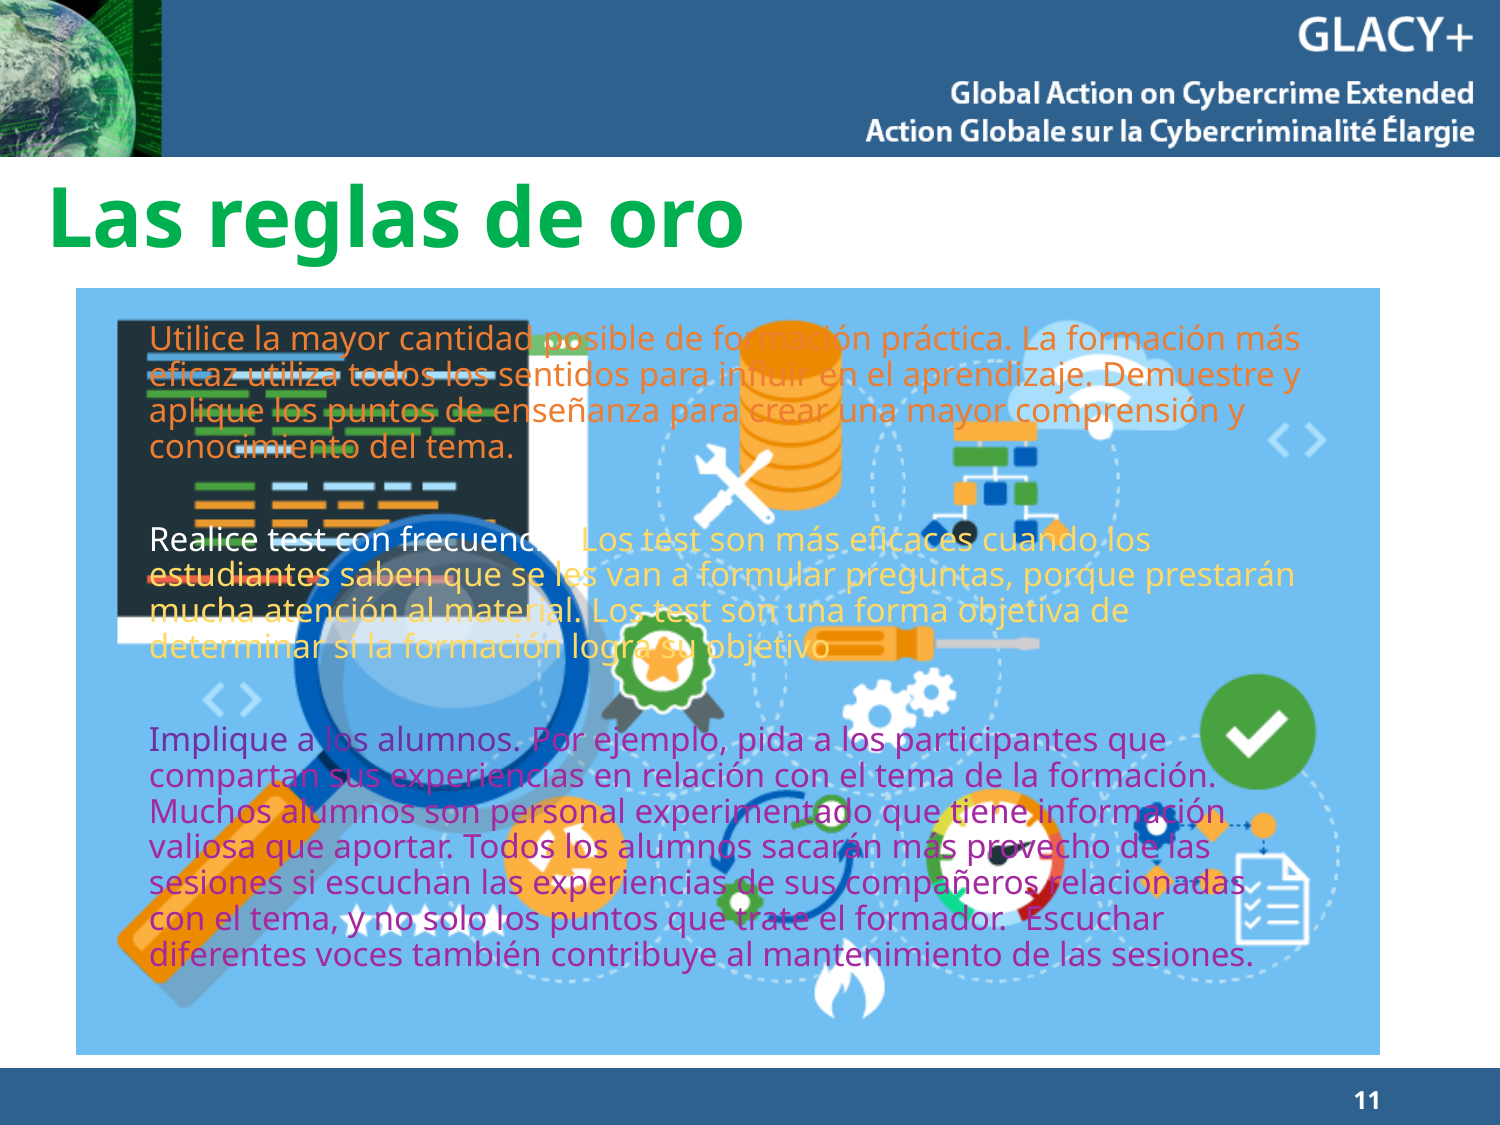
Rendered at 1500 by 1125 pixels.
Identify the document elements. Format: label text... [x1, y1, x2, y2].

slide_number 11 [1059, 1071, 1397, 1125]
title Las reglas de oro [9, 126, 1397, 315]
picture [76, 288, 1380, 1055]
picture [0, 0, 1500, 157]
